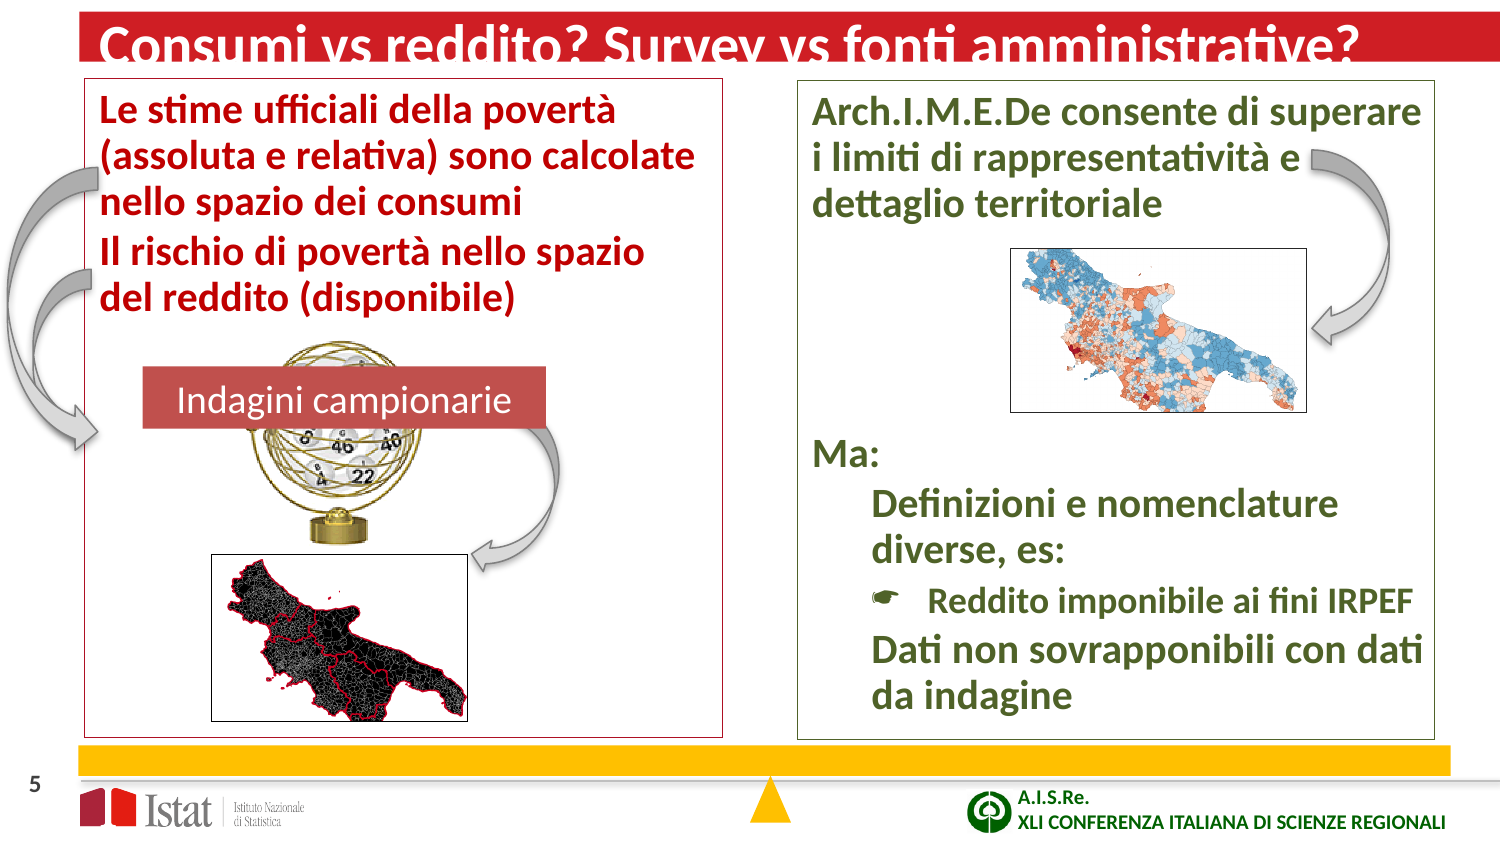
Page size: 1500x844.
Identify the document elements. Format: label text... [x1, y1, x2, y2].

picture [211, 553, 468, 722]
list Le stime ufficiali della povertà (assoluta e relativa) sono calcolate nello spazio dei consumi Il rischio di povertà nello spazio del reddito (disponibile) [84, 78, 723, 738]
text_box Indagini campionarie [438, 366, 546, 429]
text_box Arch.I.M.E.De consente di superare i limiti di rappresentatività e dettaglio territoriale Ma: Definizioni e nomenclature diverse, es: Reddito imponibile ai fini IRPEF Dati non sovrapponibili con dati da indagine [797, 80, 1435, 740]
slide_number 5 [5, 758, 65, 807]
text_box [78, 745, 1451, 777]
text_box [1311, 149, 1390, 346]
picture [966, 789, 1013, 835]
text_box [7, 167, 99, 455]
text_box [749, 774, 792, 824]
picture [1010, 248, 1307, 413]
picture [80, 788, 304, 827]
picture [242, 340, 432, 547]
text_box Indagini campionarie [142, 366, 237, 429]
title Consumi vs reddito? Survey vs fonti amministrative? [84, 0, 1500, 71]
